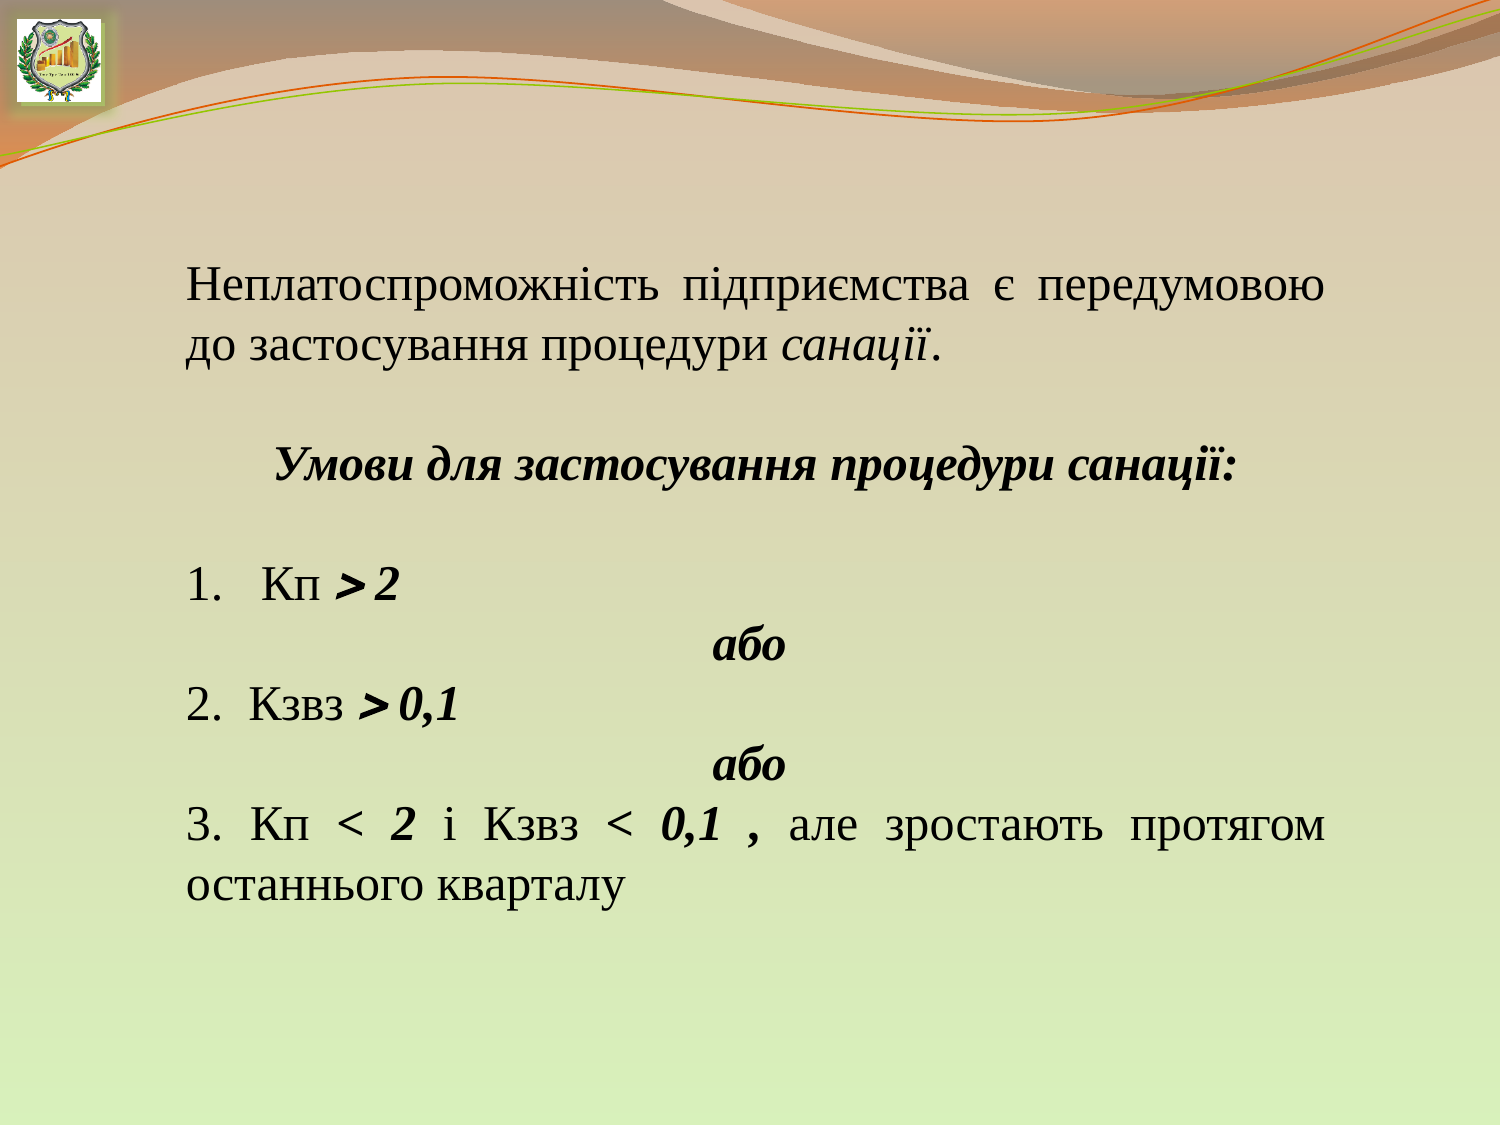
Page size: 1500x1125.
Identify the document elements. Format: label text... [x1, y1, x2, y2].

text_box Неплатоспроможність підприємства є передумовою до застосування процедури санації. Умови для застосування процедури санації: Кп  2 або 2. Кзвз  0,1 або 3. Кп < 2 і Кзвз < 0,1 , але зростають протягом останнього кварталу [171, 243, 1341, 919]
picture [17, 18, 101, 102]
